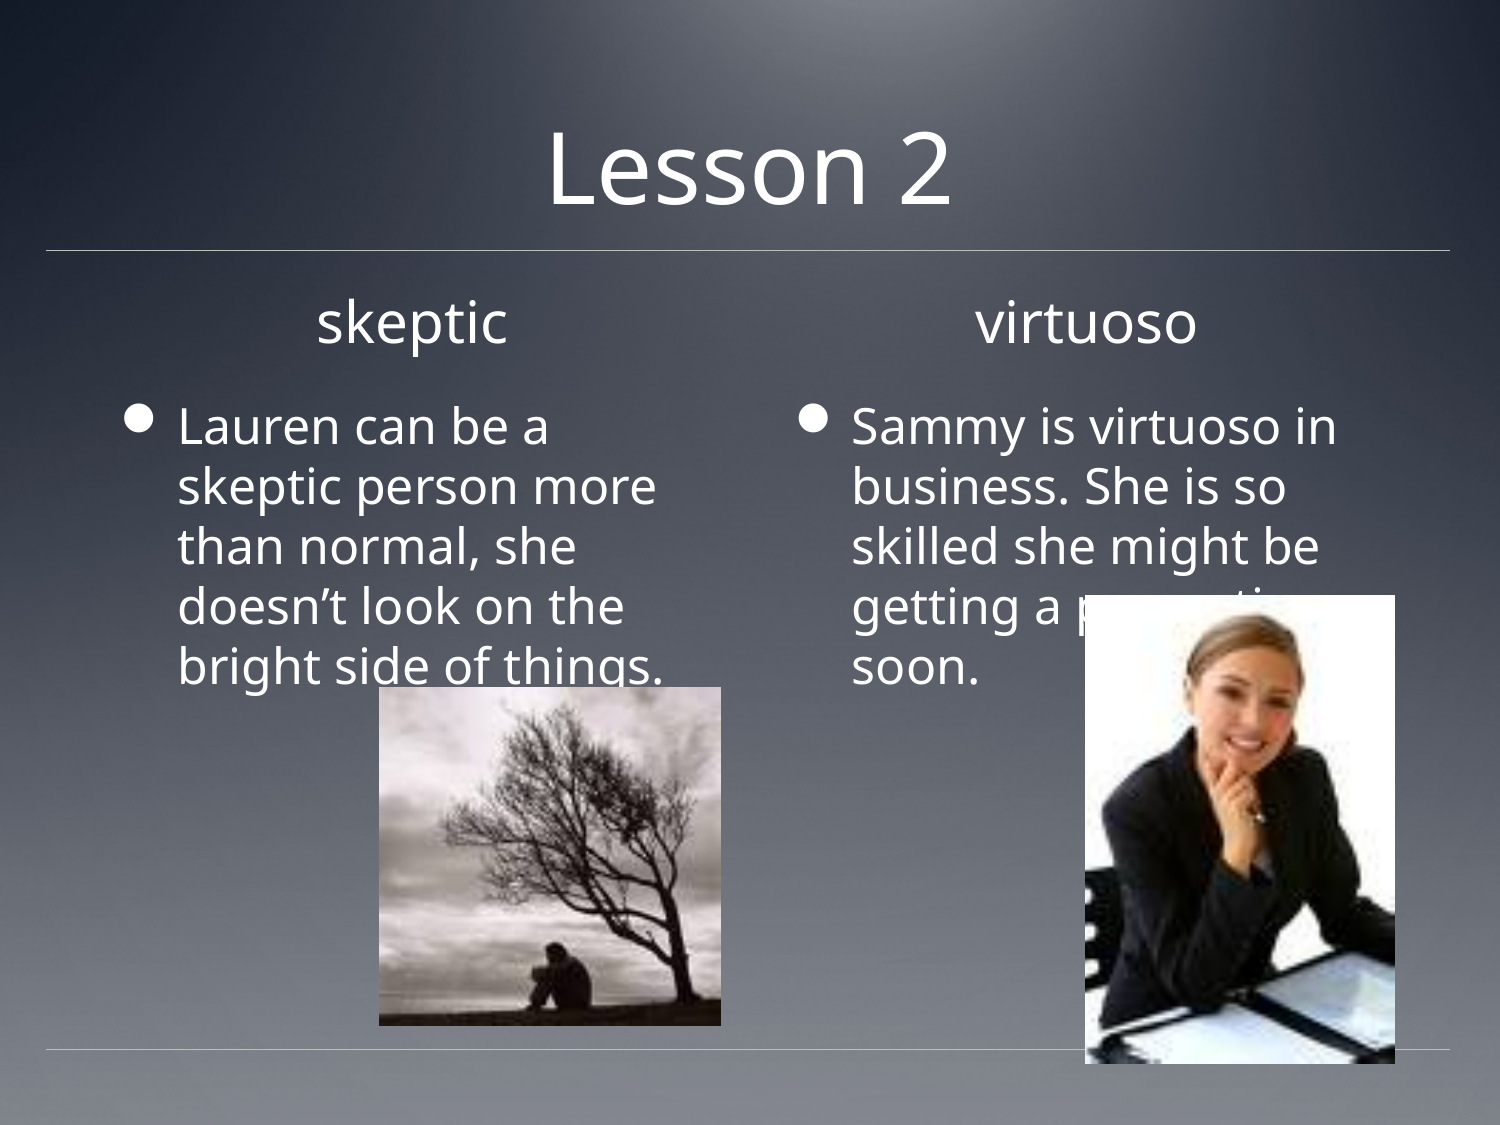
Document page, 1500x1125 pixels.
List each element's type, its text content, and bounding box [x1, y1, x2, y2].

list Sammy is virtuoso in business. She is so skilled she might be getting a promotion soon. [779, 387, 1395, 1026]
list virtuoso [779, 251, 1395, 387]
picture [377, 685, 723, 1028]
list skeptic [105, 251, 721, 387]
picture [1083, 593, 1397, 1066]
list Lauren can be a skeptic person more than normal, she doesn’t look on the bright side of things. [105, 387, 721, 1026]
title Lesson 2 [105, 17, 1394, 233]
